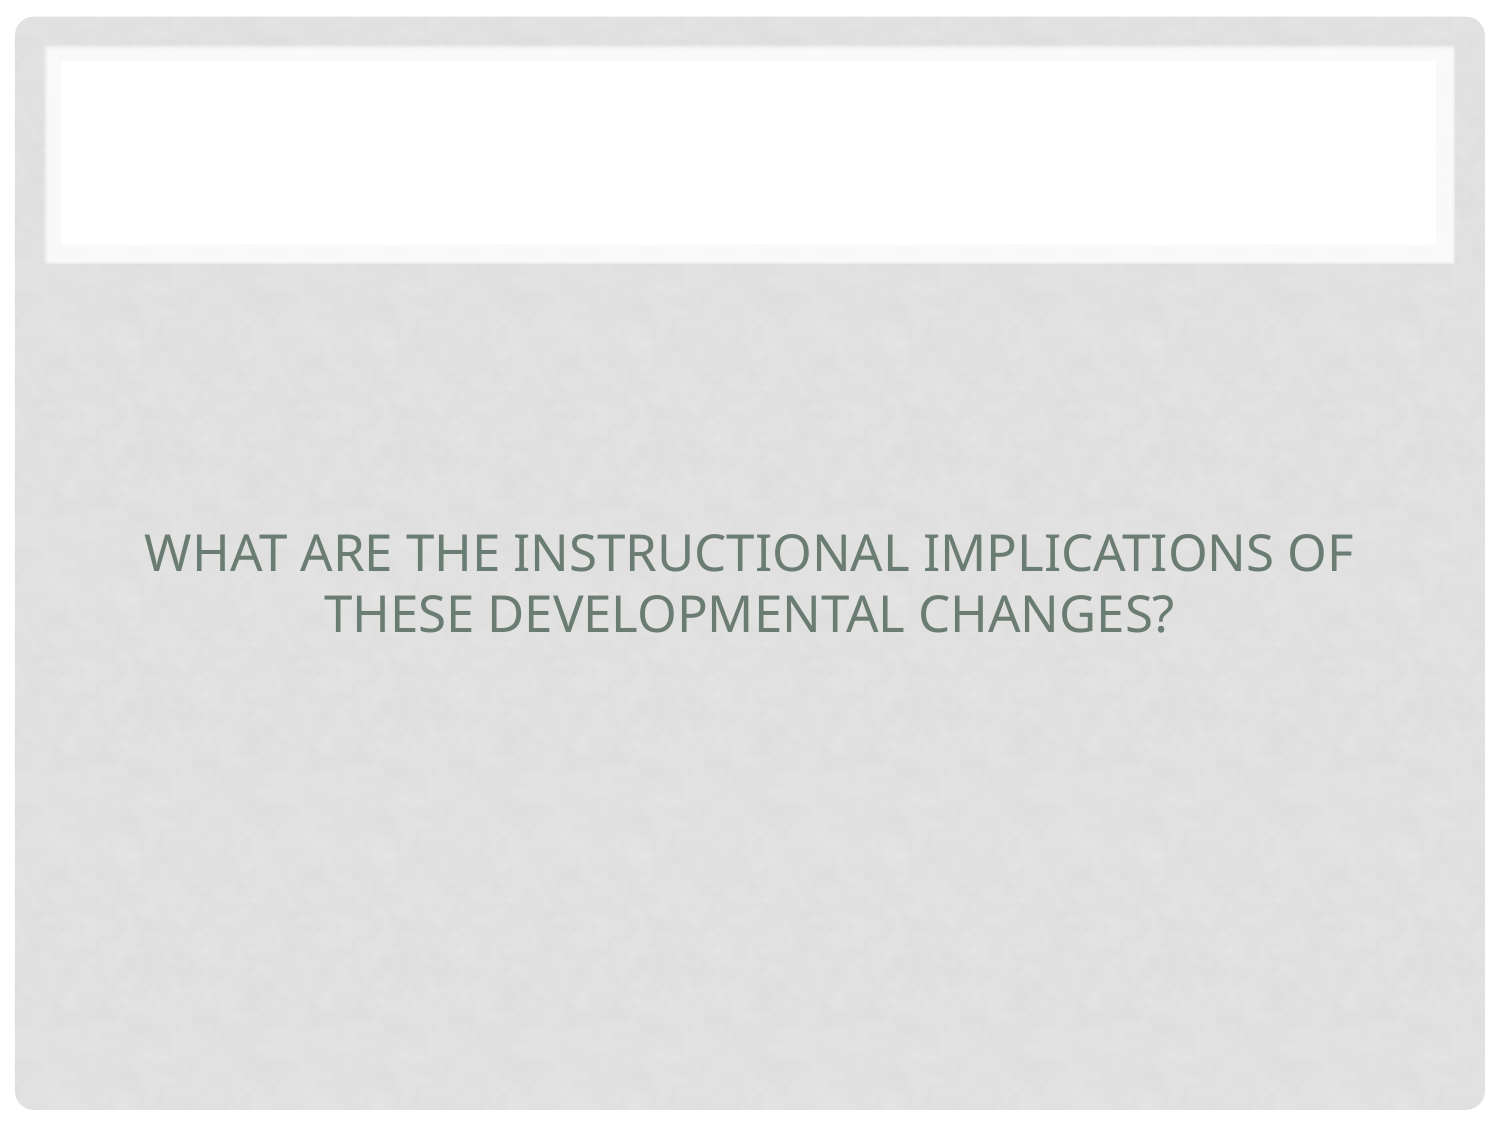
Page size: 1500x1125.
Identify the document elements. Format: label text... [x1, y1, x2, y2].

title What are the instructional Implications of these developmental changes? [75, 512, 1425, 774]
